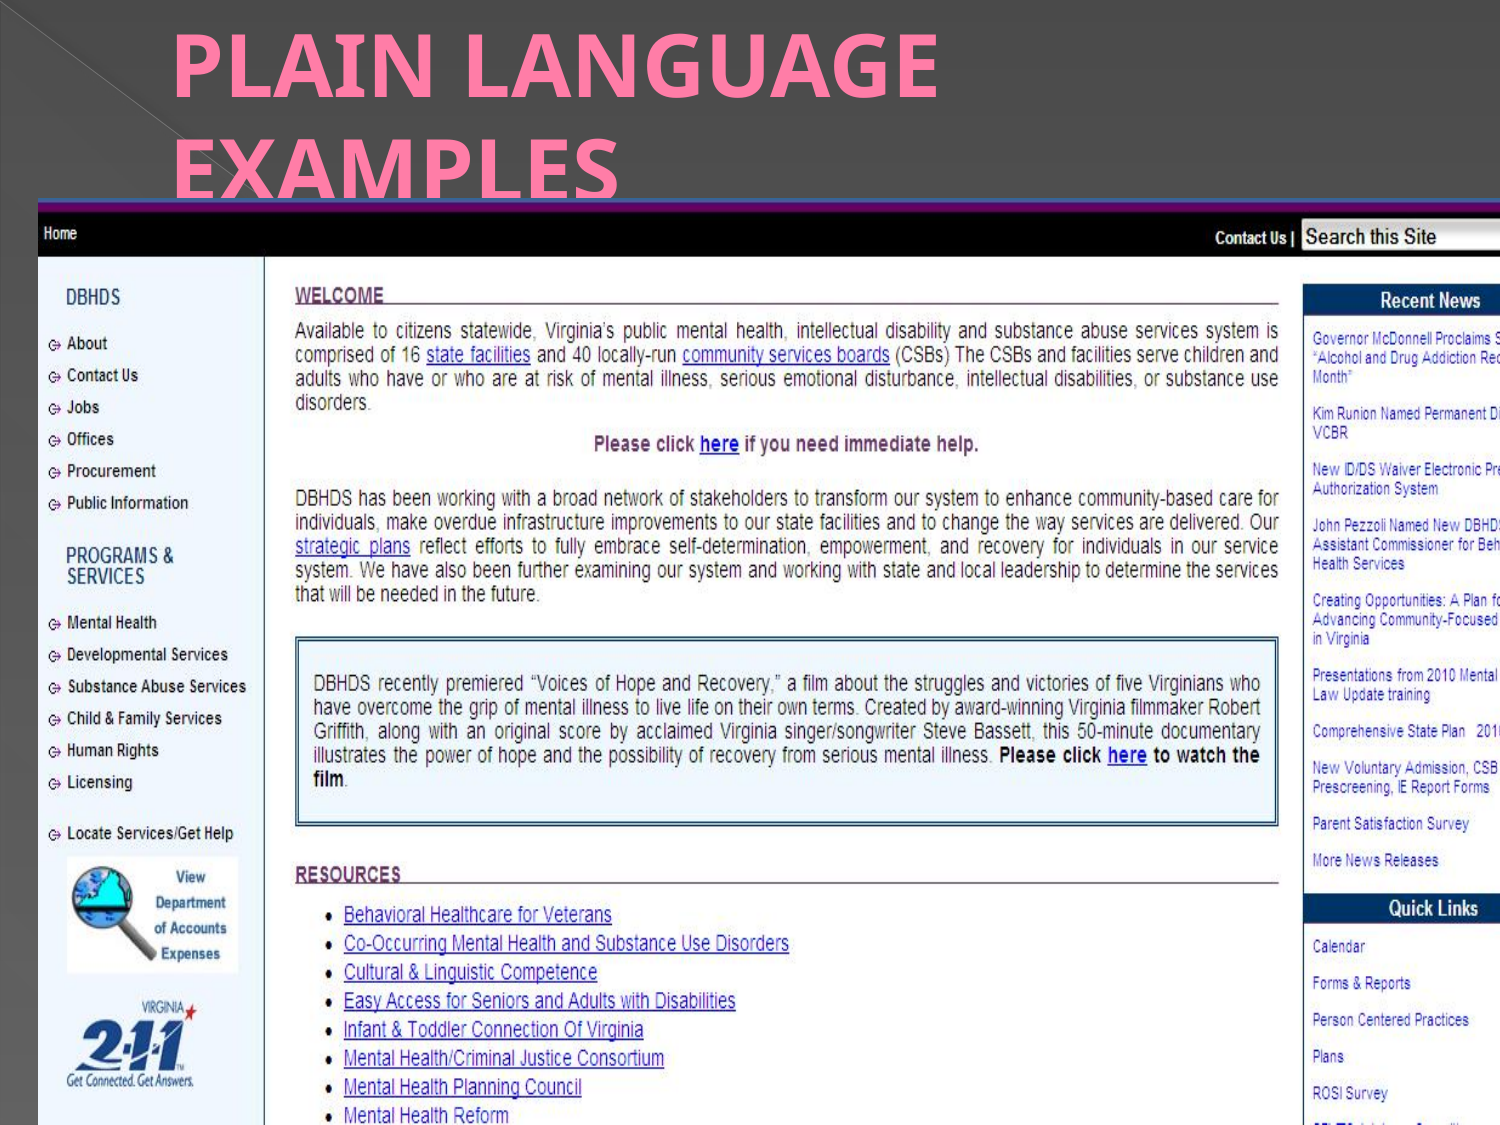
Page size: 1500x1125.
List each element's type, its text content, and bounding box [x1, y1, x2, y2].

picture [38, 198, 1500, 1125]
title PLAIN LANGUAGE EXAMPLES [75, 0, 1425, 185]
